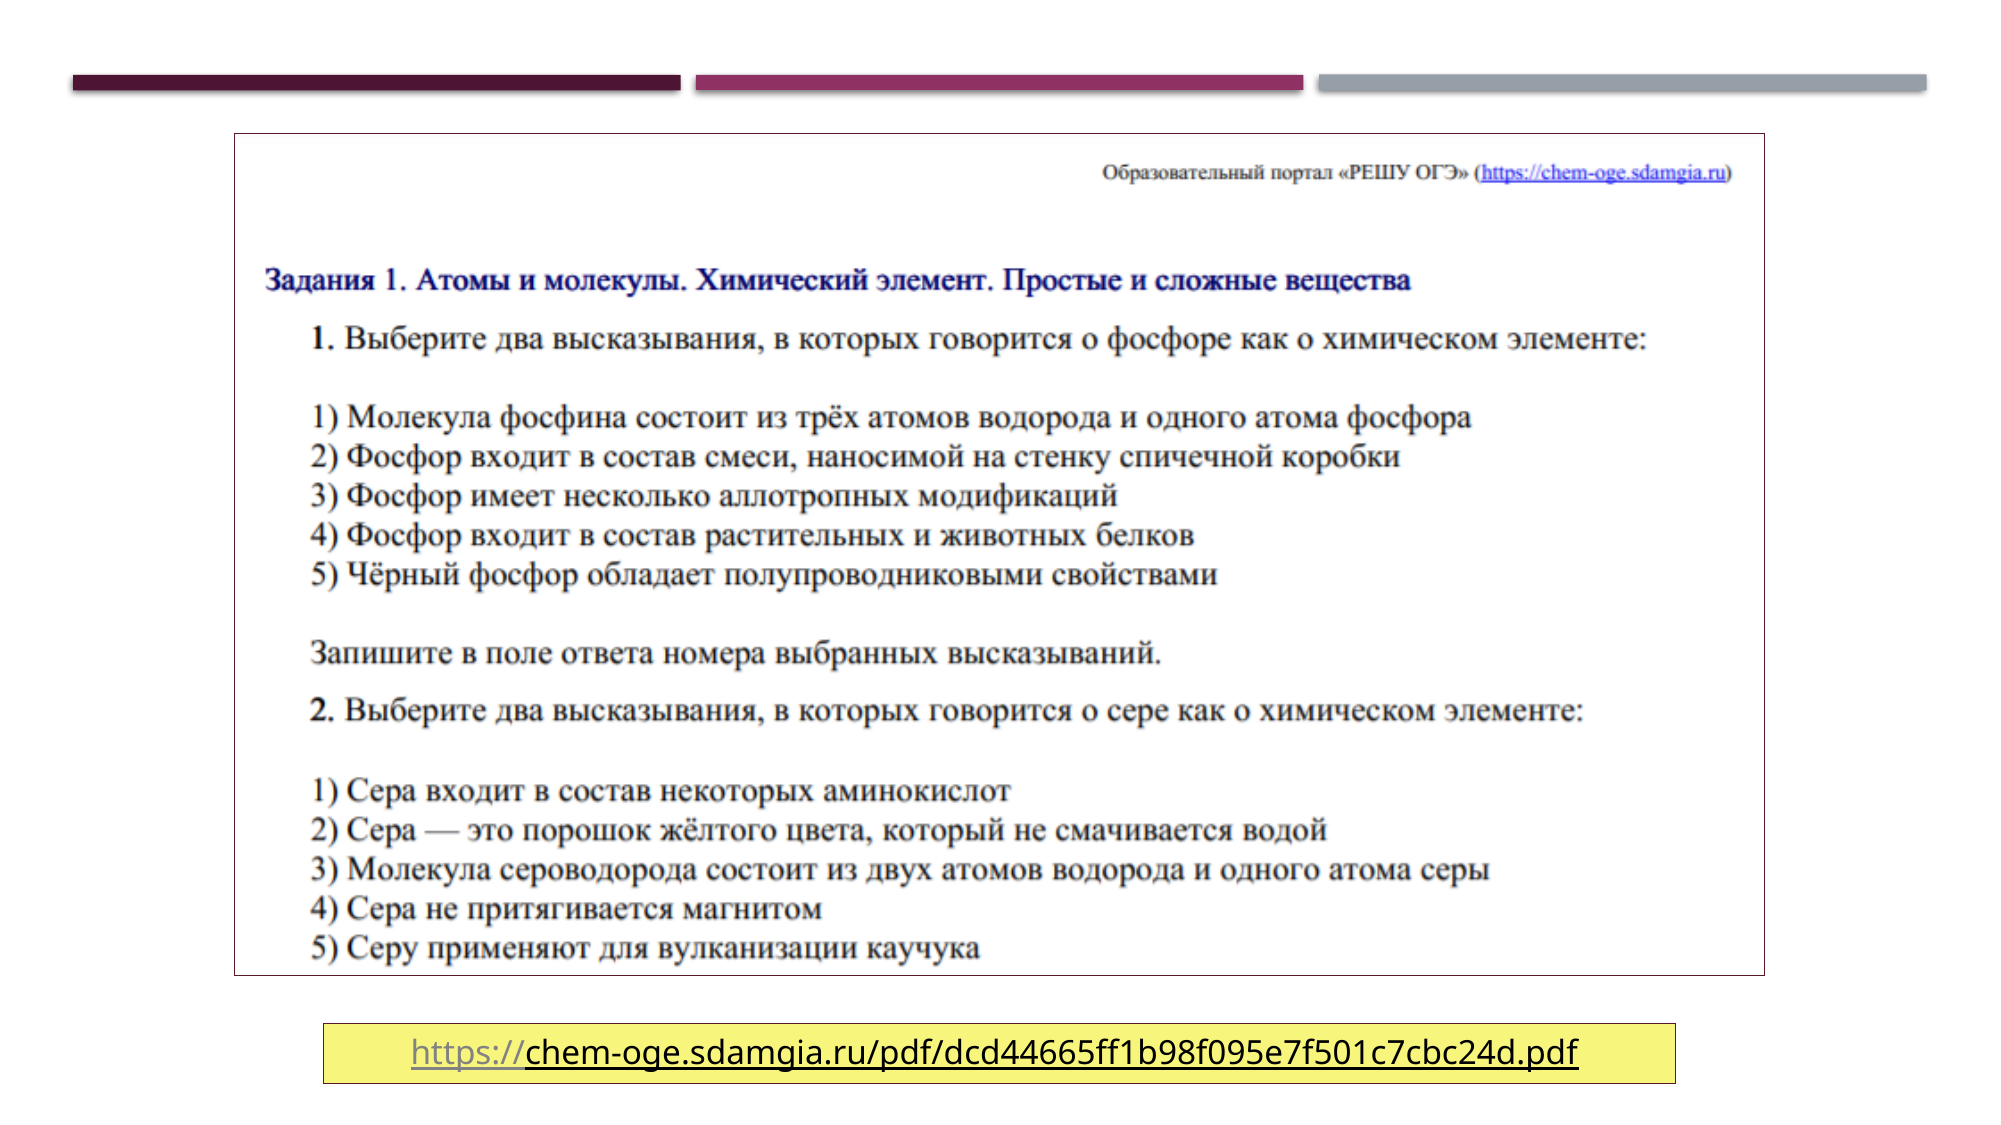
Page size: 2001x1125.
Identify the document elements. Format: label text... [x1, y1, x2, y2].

text_box https://chem-oge.sdamgia.ru/pdf/dcd44665ff1b98f095e7f501c7cbc24d.pdf [323, 1023, 1676, 1084]
picture [233, 133, 1766, 977]
